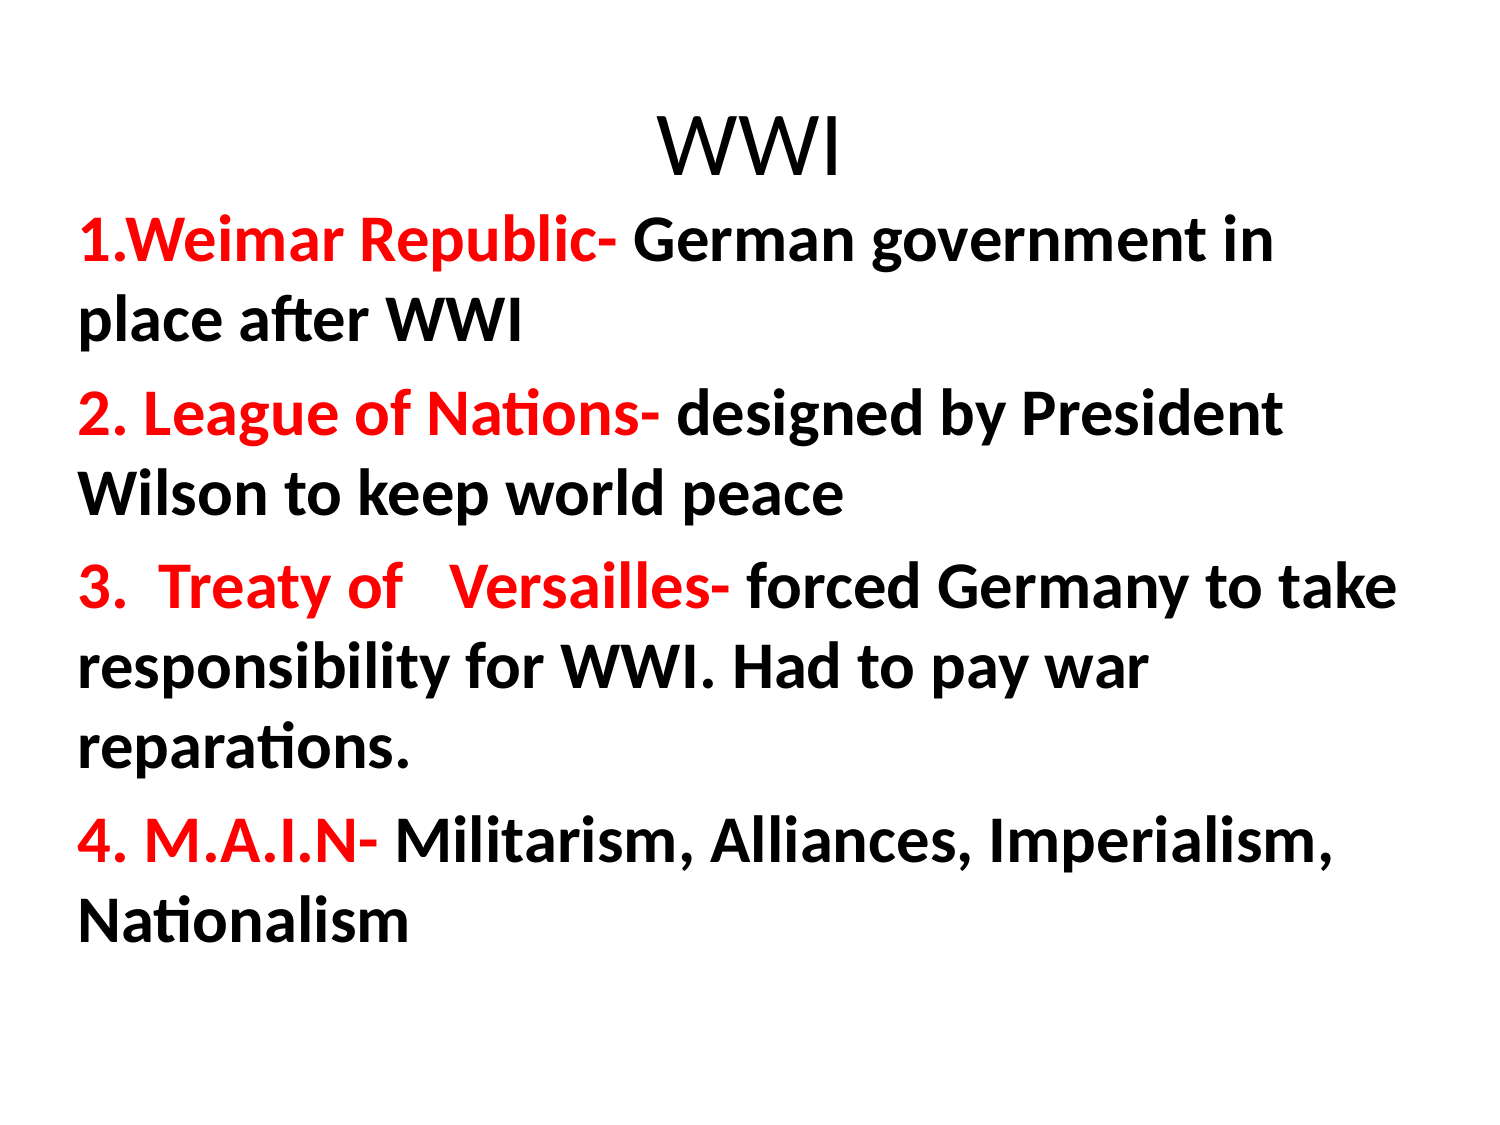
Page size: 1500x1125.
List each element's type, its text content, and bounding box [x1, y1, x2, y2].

list 1.Weimar Republic- German government in place after WWI 2. League of Nations- designed by President Wilson to keep world peace 3. Treaty of Versailles- forced Germany to take responsibility for WWI. Had to pay war reparations. 4. M.A.I.N- Militarism, Alliances, Imperialism, Nationalism [62, 187, 1438, 1063]
title WWI [75, 45, 1425, 187]
